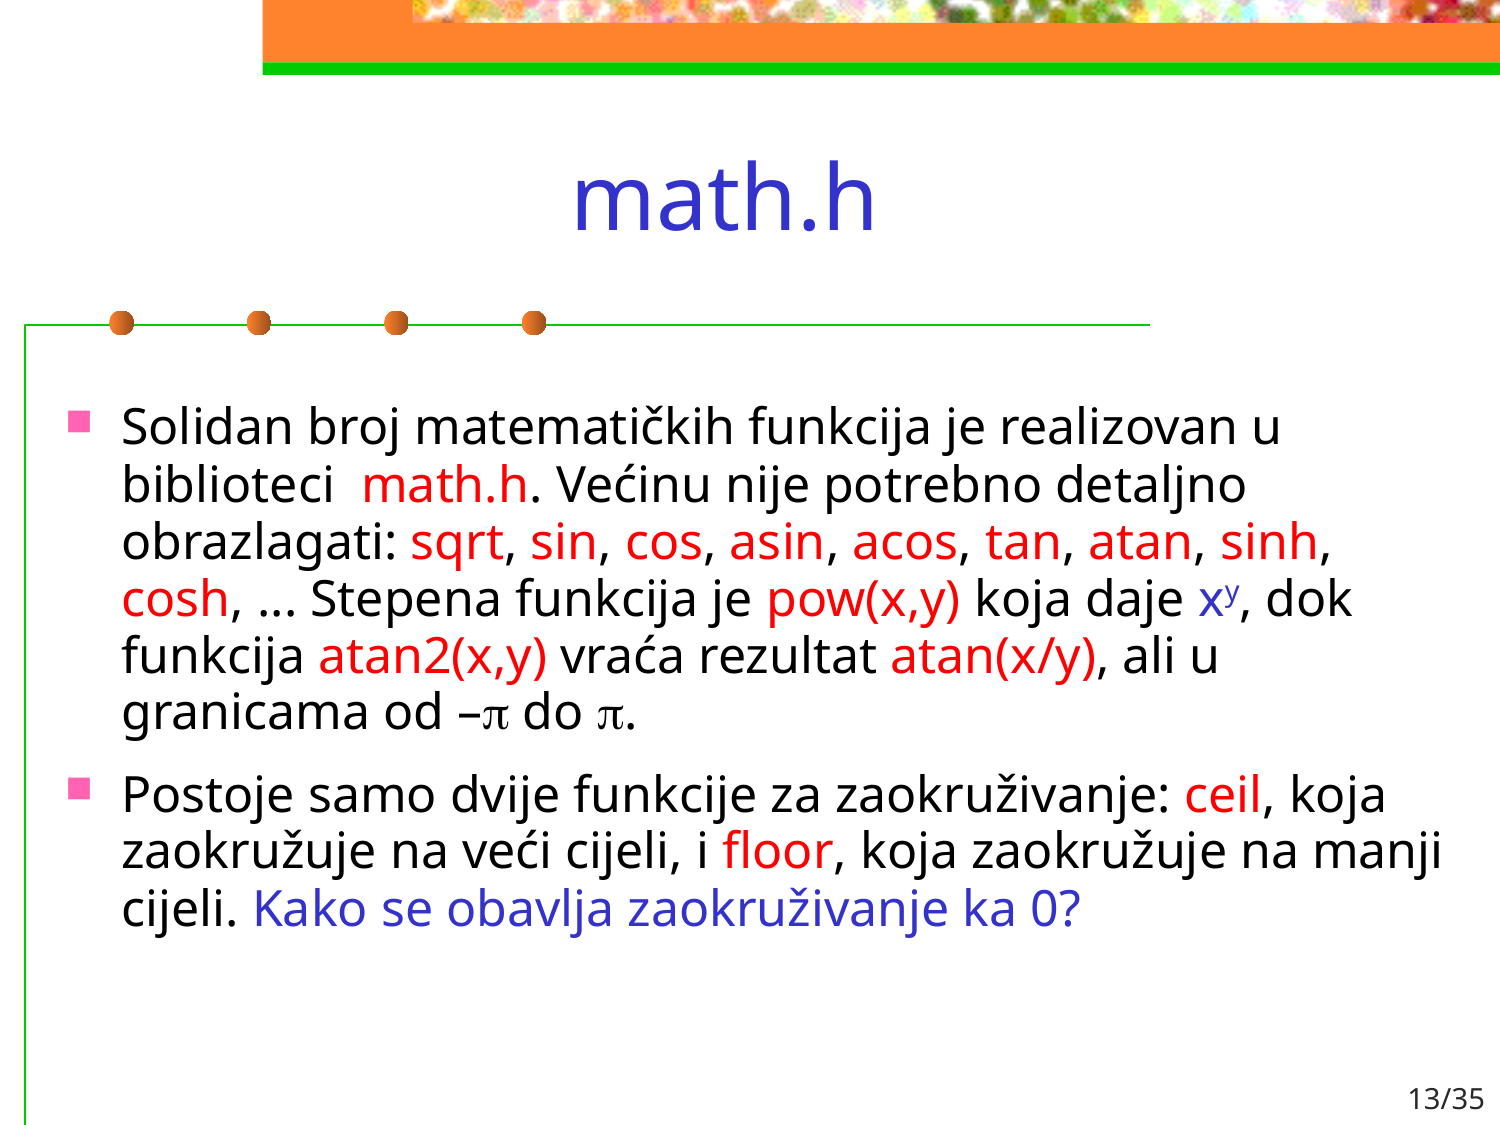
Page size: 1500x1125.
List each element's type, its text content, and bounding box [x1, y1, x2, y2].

list Solidan broj matematičkih funkcija je realizovan u biblioteci math.h. Većinu nije potrebno detaljno obrazlagati: sqrt, sin, cos, asin, acos, tan, atan, sinh, cosh, ... Stepena funkcija je pow(x,y) koja daje xy, dok funkcija atan2(x,y) vraća rezultat atan(x/y), ali u granicama od –p do p. Postoje samo dvije funkcije za zaokruživanje: ceil, koja zaokružuje na veći cijeli, i floor, koja zaokružuje na manji cijeli. Kako se obavlja zaokruživanje ka 0? [50, 392, 1471, 929]
text_box 13/35 [1374, 1072, 1500, 1123]
picture [412, 0, 1500, 23]
title math.h [87, 99, 1363, 288]
